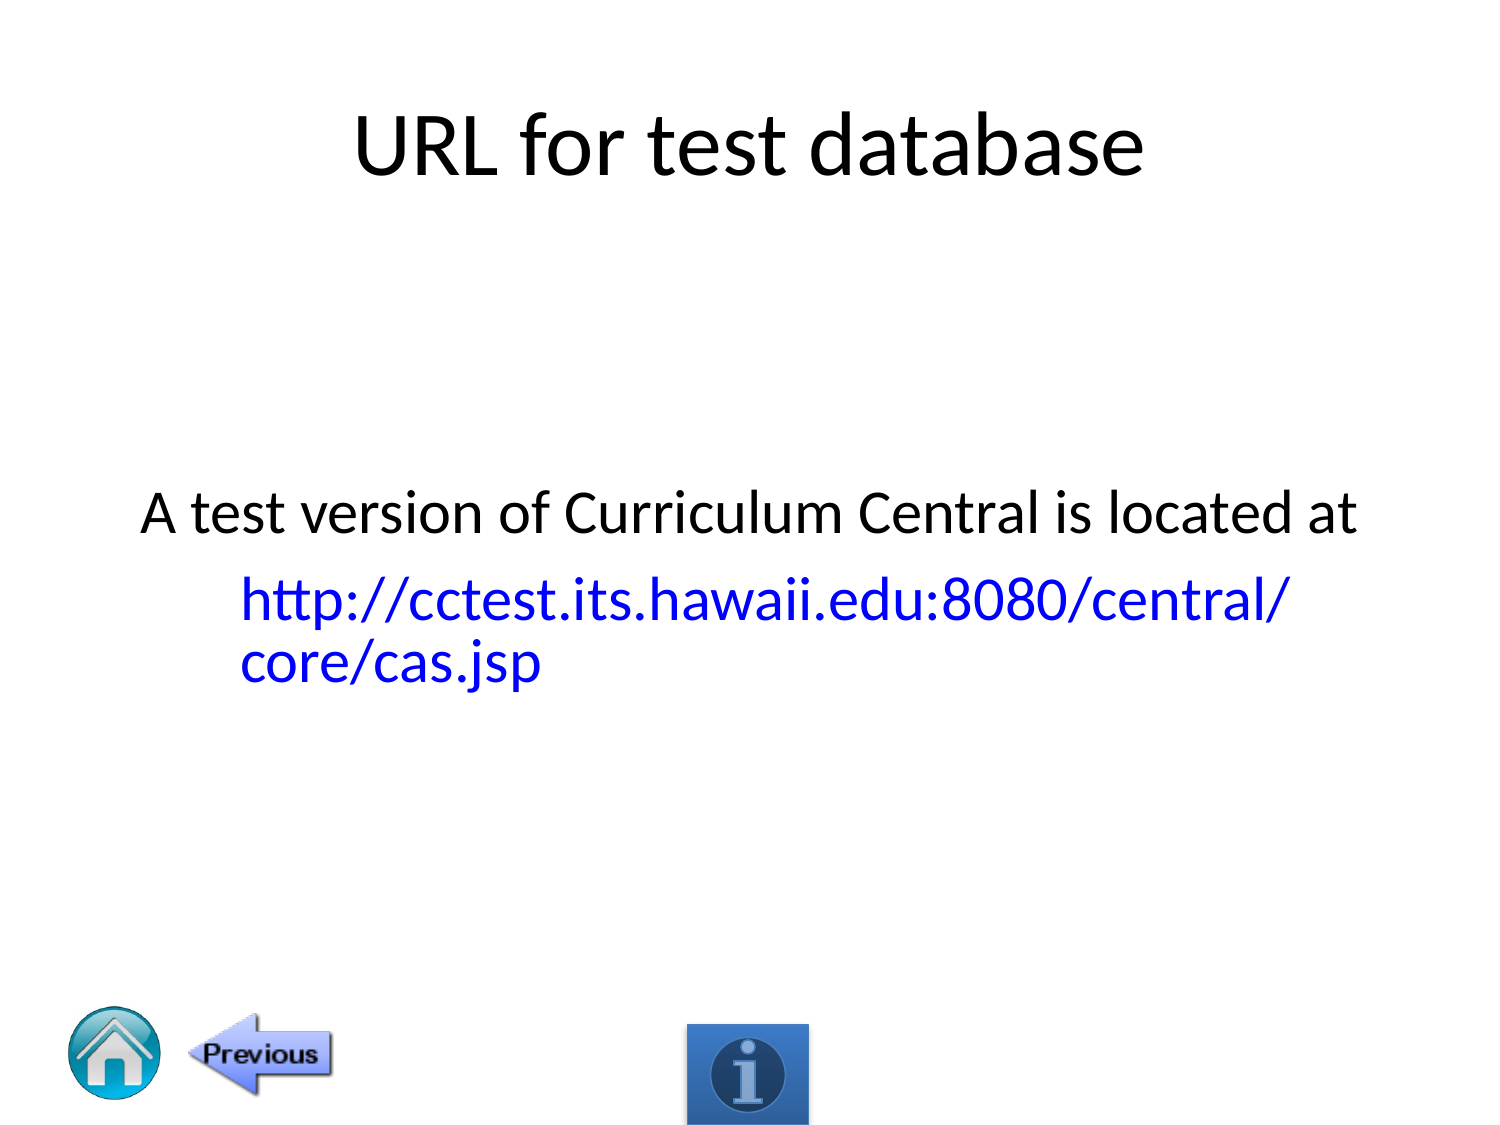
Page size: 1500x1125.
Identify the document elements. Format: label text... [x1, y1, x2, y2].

title URL for test database [75, 45, 1425, 233]
text_box [687, 1024, 809, 1125]
text_box http://cctest.its.hawaii.edu:8080/central/core/cas.jsp [225, 549, 1313, 750]
text_box A test version of Curriculum Central is located at [112, 387, 1388, 629]
picture [187, 1012, 338, 1102]
picture [62, 999, 166, 1104]
